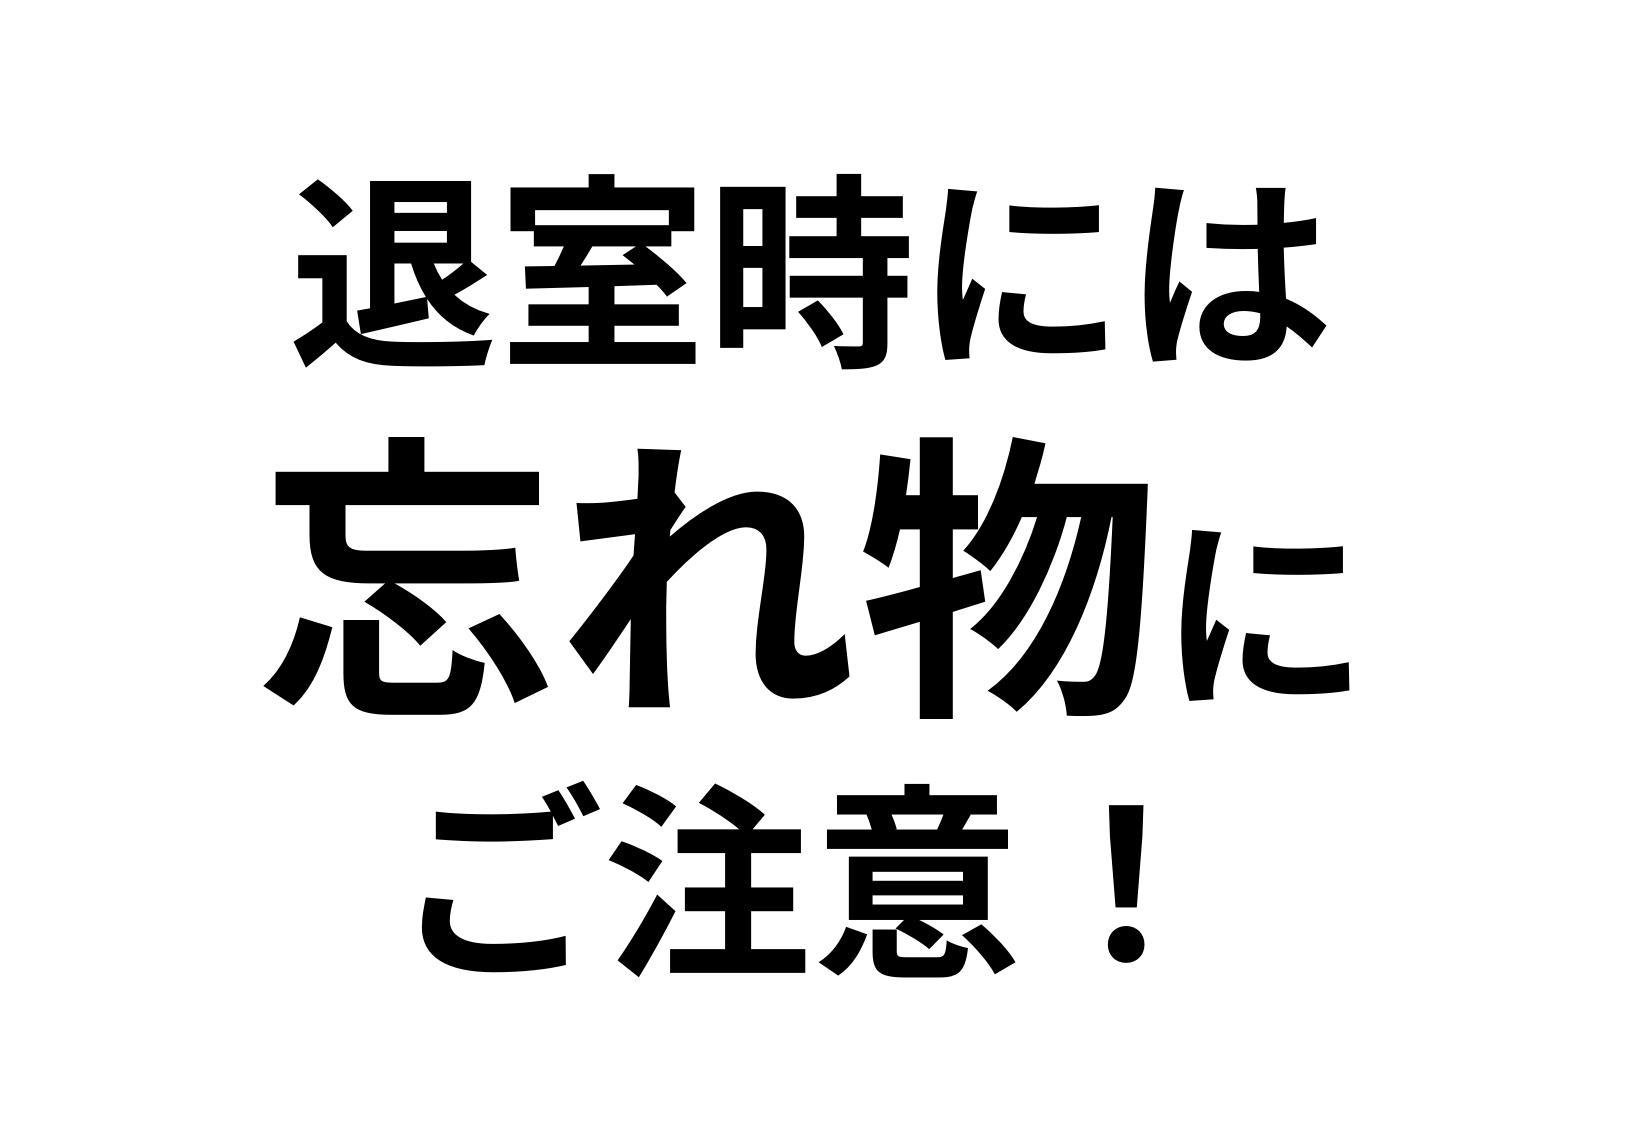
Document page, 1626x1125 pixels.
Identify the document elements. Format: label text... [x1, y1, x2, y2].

text_box 退室時には 忘れ物に ご注意！ [0, 135, 1625, 1011]
